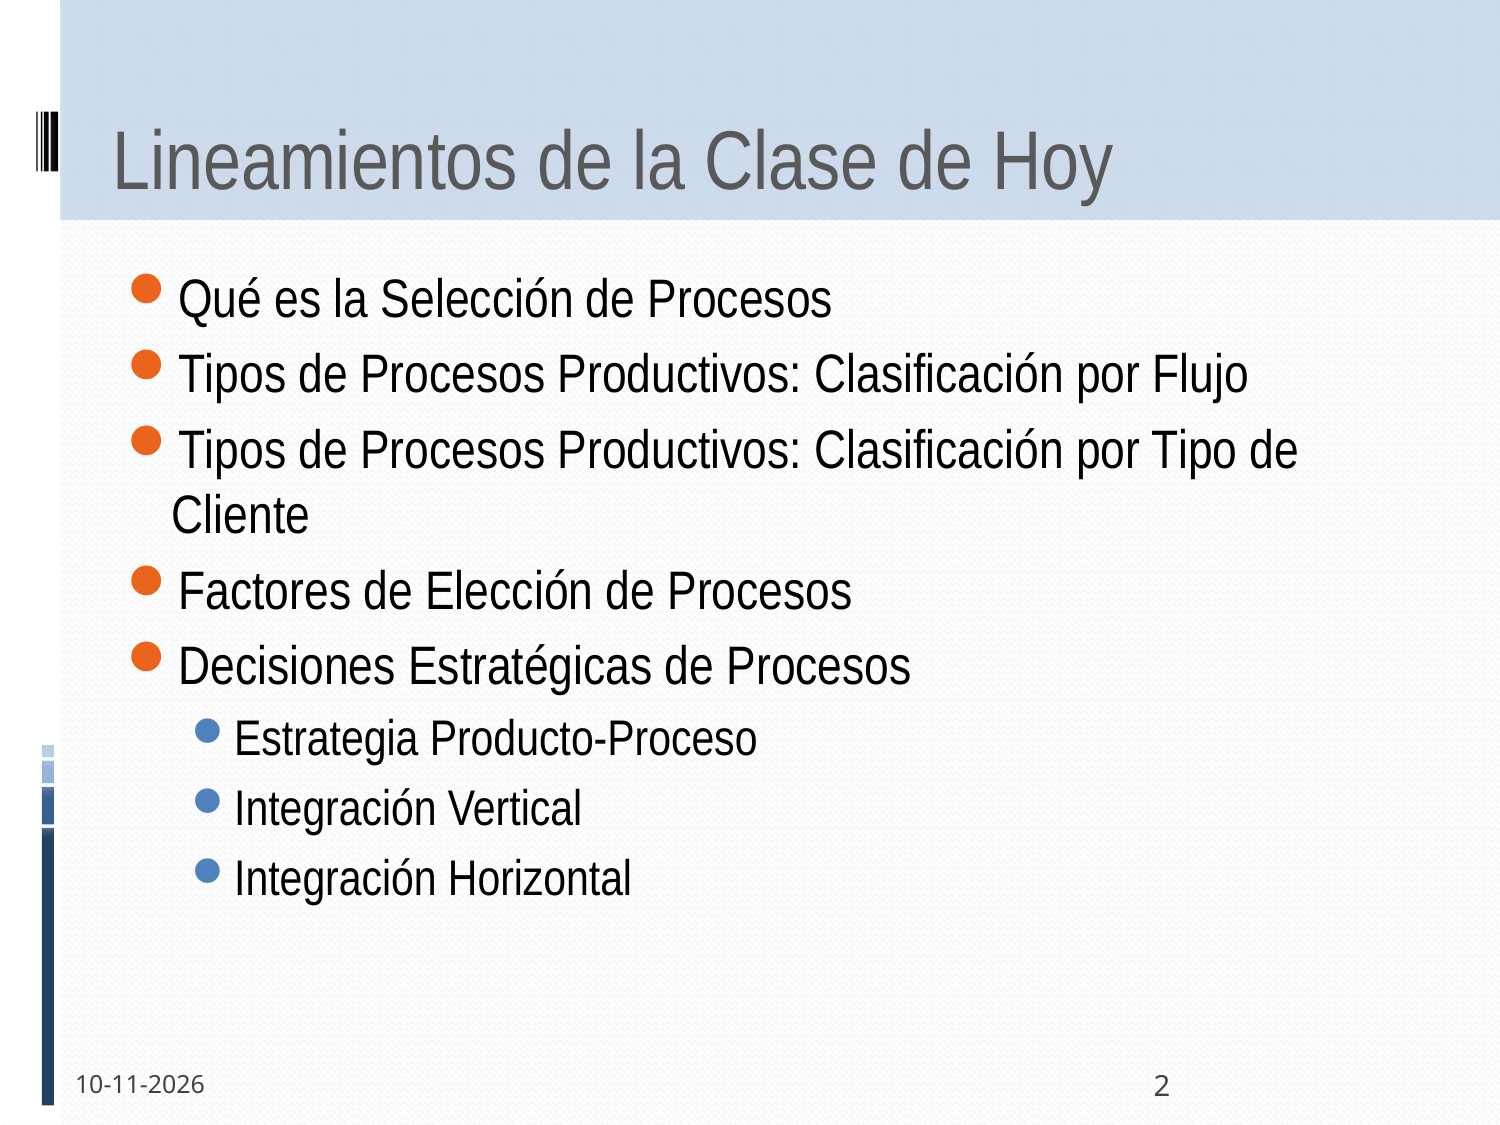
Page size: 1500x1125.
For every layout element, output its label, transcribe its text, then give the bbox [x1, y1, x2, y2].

list Qué es la Selección de Procesos Tipos de Procesos Productivos: Clasificación por Flujo Tipos de Procesos Productivos: Clasificación por Tipo de Cliente Factores de Elección de Procesos Decisiones Estratégicas de Procesos Estrategia Producto-Proceso Integración Vertical Integración Horizontal [111, 255, 1436, 1038]
title Lineamientos de la Clase de Hoy [111, 18, 1436, 207]
slide_number 2 [1045, 1046, 1171, 1107]
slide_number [75, 1042, 243, 1103]
